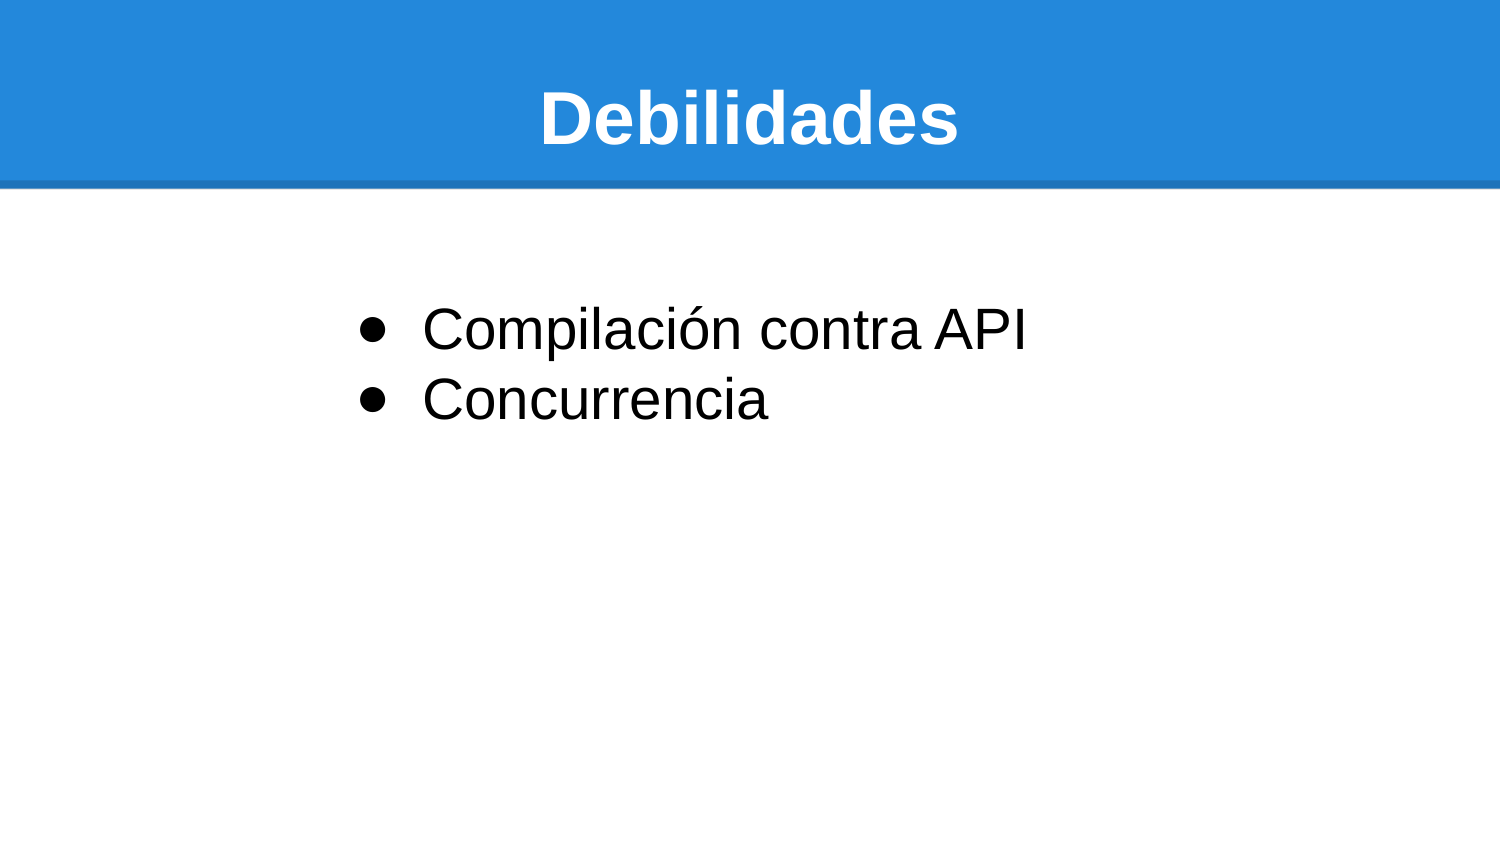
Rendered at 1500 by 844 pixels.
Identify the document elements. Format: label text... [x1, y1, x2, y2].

list Compilación contra API Concurrencia [332, 276, 1168, 510]
title Debilidades [75, 33, 1425, 175]
